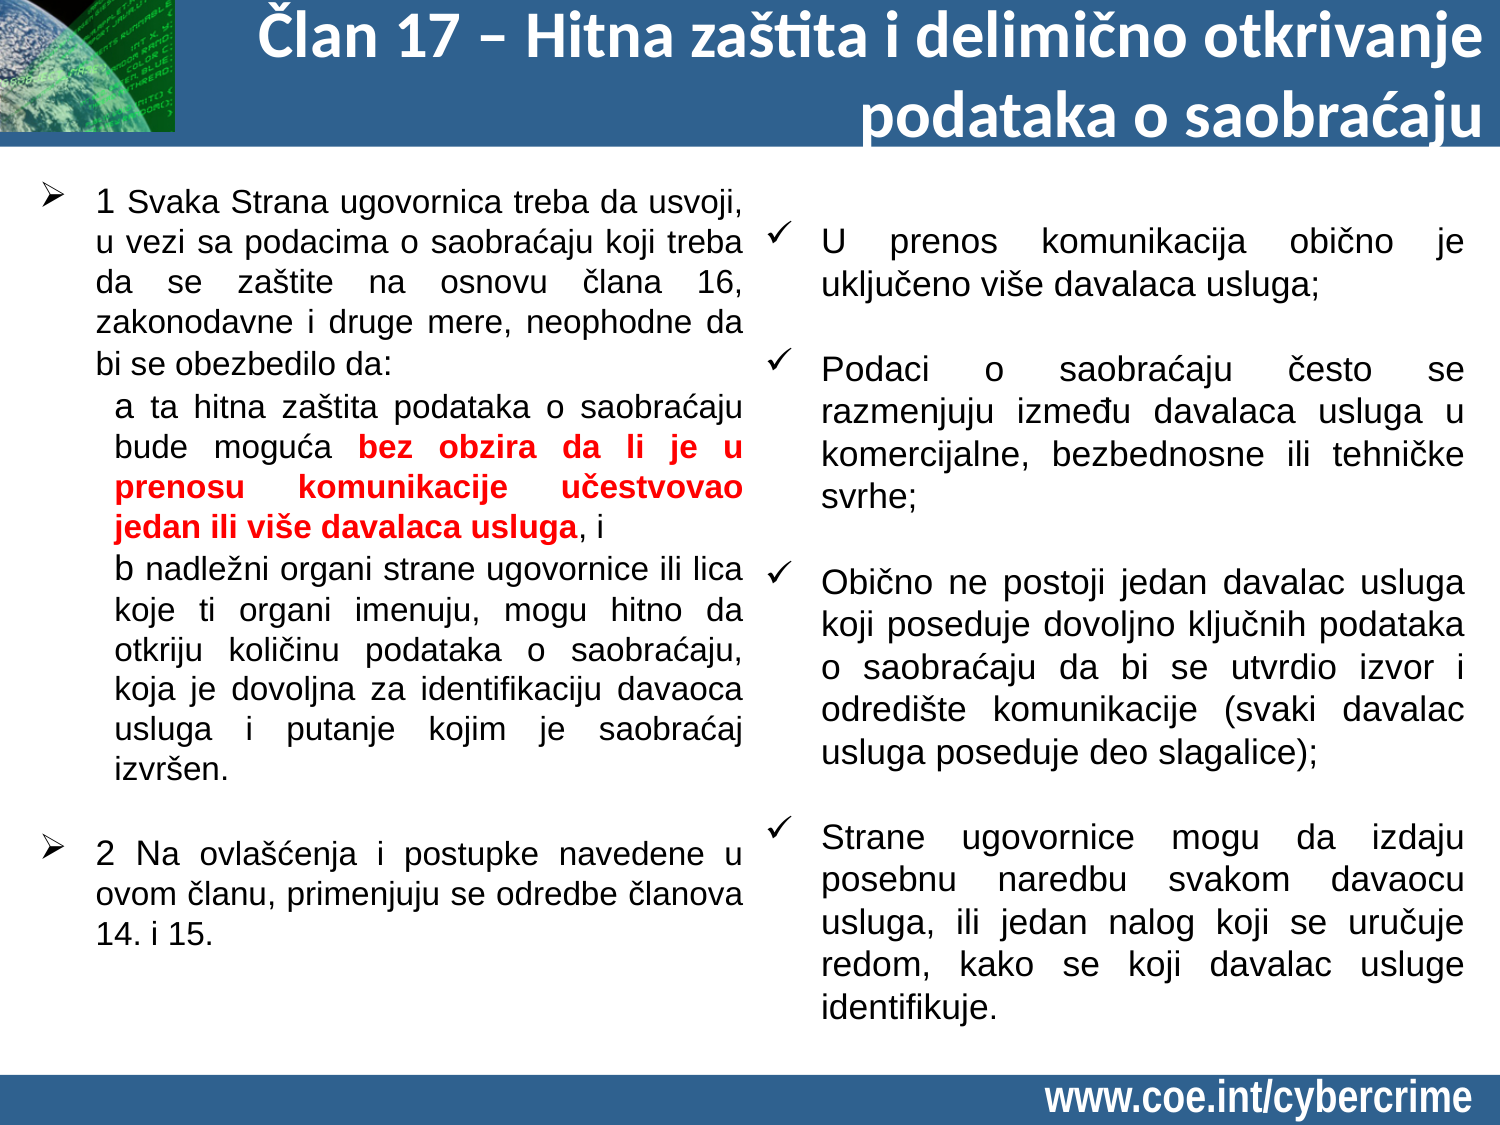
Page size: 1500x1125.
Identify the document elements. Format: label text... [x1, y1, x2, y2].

text_box www.coe.int/cybercrime [1030, 1059, 1500, 1125]
text_box [0, 1073, 1030, 1125]
text_box U prenos komunikacija obično je uključeno više davalaca usluga; Podaci o saobraćaju često se razmenjuju između davalaca usluga u komercijalne, bezbednosne ili tehničke svrhe; Obično ne postoji jedan davalac usluga koji poseduje dovoljno ključnih podataka o saobraćaju da bi se utvrdio izvor i odredište komunikacije (svaki davalac usluga poseduje deo slagalice); Strane ugovornice mogu da izdaju posebnu naredbu svakom davaocu usluga, ili jedan nalog koji se uručuje redom, kako se koji davalac usluge identifikuje. [749, 211, 1480, 1034]
picture [0, 0, 175, 132]
text_box 1 Svaka Strana ugovornica treba da usvoji, u vezi sa podacima o saobraćaju koji treba da se zaštite na osnovu člana 16, zakonodavne i druge mere, neophodne da bi se obezbedilo da: a ta hitna zaštita podataka o saobraćaju bude moguća bez obzira da li je u prenosu komunikacije učestvovao jedan ili više davalaca usluga, i b nadležni organi strane ugovornice ili lica koje ti organi imenuju, mogu hitno da otkriju količinu podataka o saobraćaju, koja je dovoljna za identifikaciju davaoca usluga i putanje kojim je saobraćaj izvršen. 2 Na ovlašćenja i postupke navedene u ovom članu, primenjuju se odredbe članova 14. i 15. [24, 170, 759, 960]
text_box Član 17 – Hitna zaštita i delimično otkrivanje podataka o saobraćaju [0, 0, 1500, 149]
